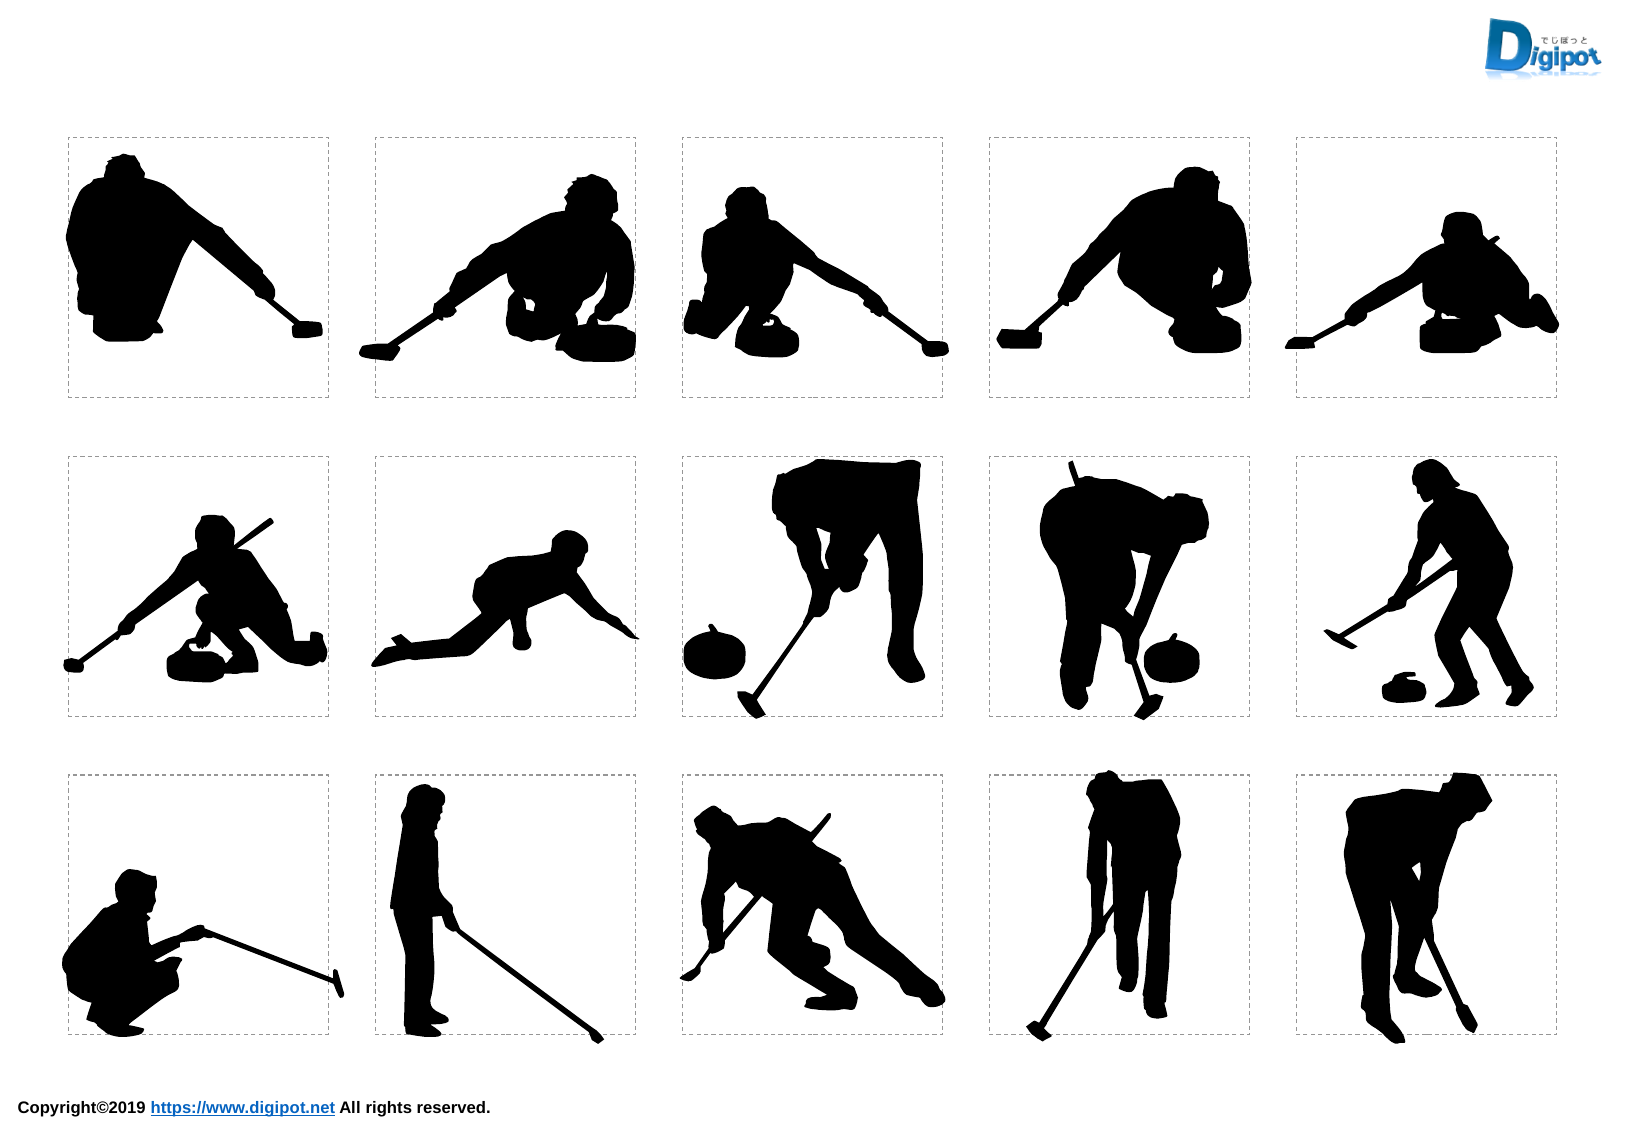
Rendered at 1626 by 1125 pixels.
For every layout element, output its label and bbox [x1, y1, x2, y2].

text_box [679, 805, 946, 1011]
text_box [371, 530, 640, 667]
text_box [683, 623, 746, 680]
text_box [359, 173, 636, 362]
text_box [1284, 211, 1560, 354]
text_box [737, 459, 926, 719]
text_box [683, 186, 949, 358]
picture [1485, 18, 1602, 82]
text_box [65, 153, 323, 342]
text_box [1026, 770, 1182, 1042]
text_box [63, 514, 328, 683]
text_box [62, 869, 345, 1037]
text_box [1323, 459, 1534, 708]
text_box [996, 166, 1252, 354]
text_box [1343, 772, 1493, 1044]
text_box [1039, 460, 1210, 721]
text_box [390, 784, 605, 1044]
